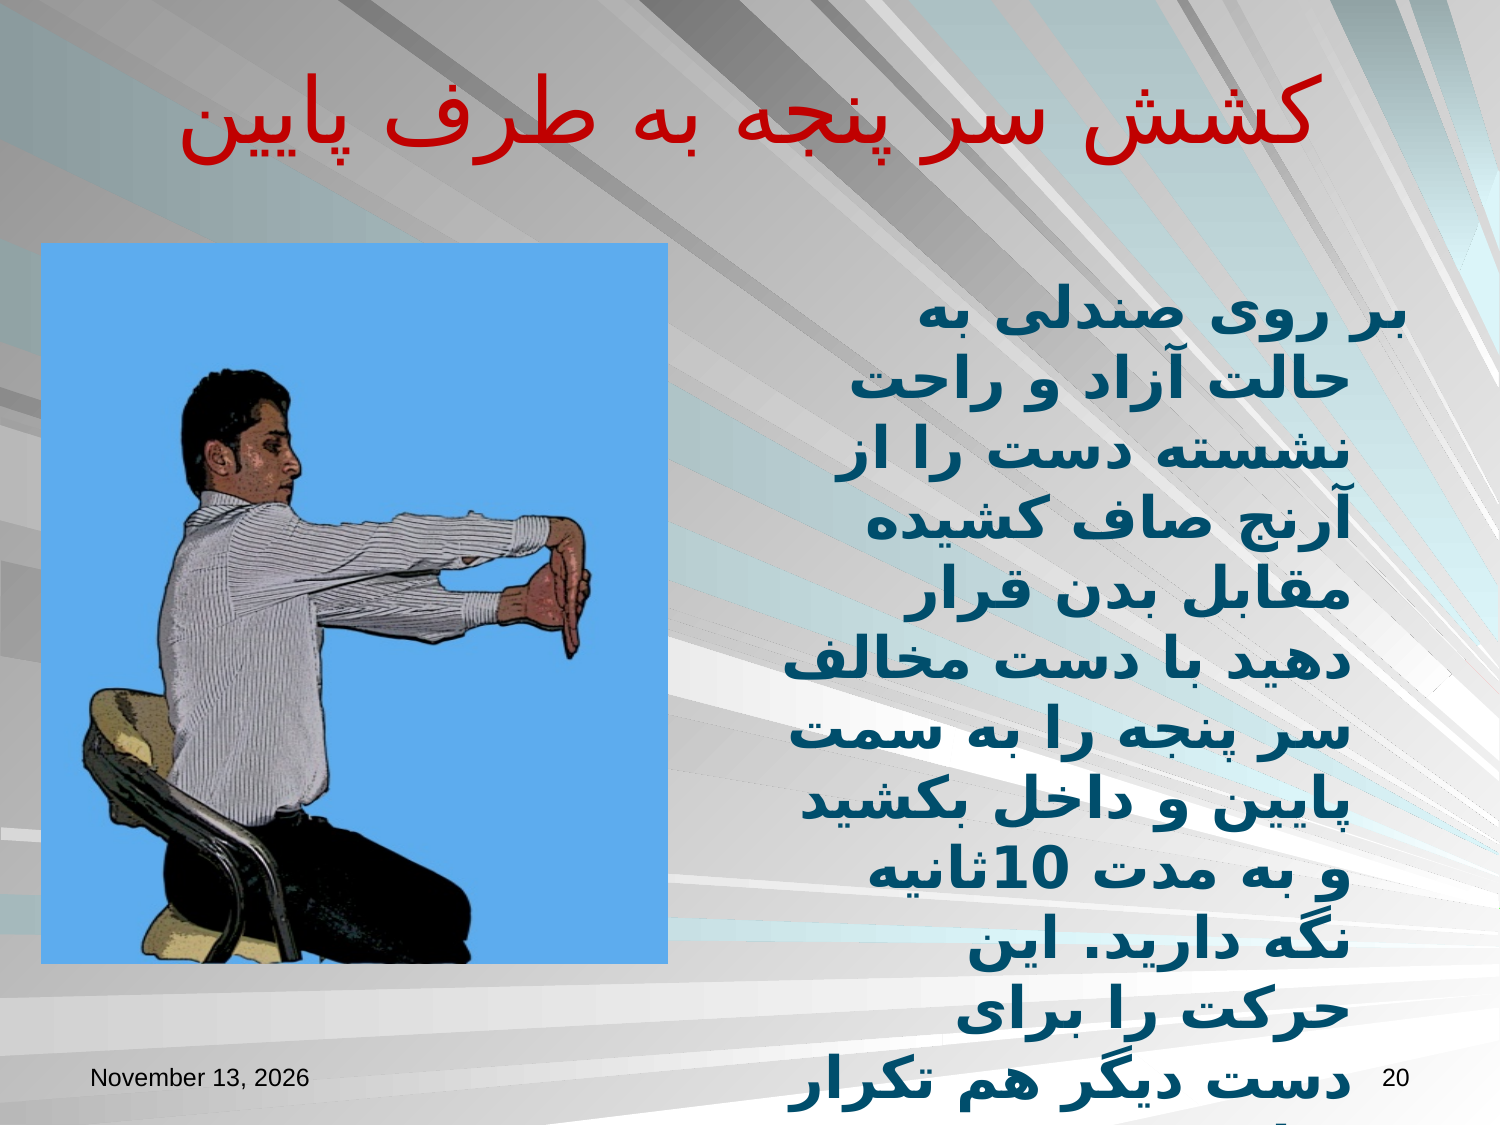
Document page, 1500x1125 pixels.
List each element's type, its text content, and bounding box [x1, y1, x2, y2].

slide_number 20 [1074, 1023, 1426, 1100]
list بر روی صندلی به حالت آزاد و راحت نشسته دست را از آرنج صاف کشیده مقابل بدن قرار دهید با دست مخالف سر پنجه را به سمت پایین و داخل بکشید و به مدت 10ثانیه نگه دارید. این حرکت را برای دست دیگر هم تکرار نمایید. [762, 262, 1426, 1006]
title کشش سر پنجه به طرف پایین [74, 89, 1426, 234]
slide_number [74, 1023, 426, 1100]
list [41, 243, 668, 965]
